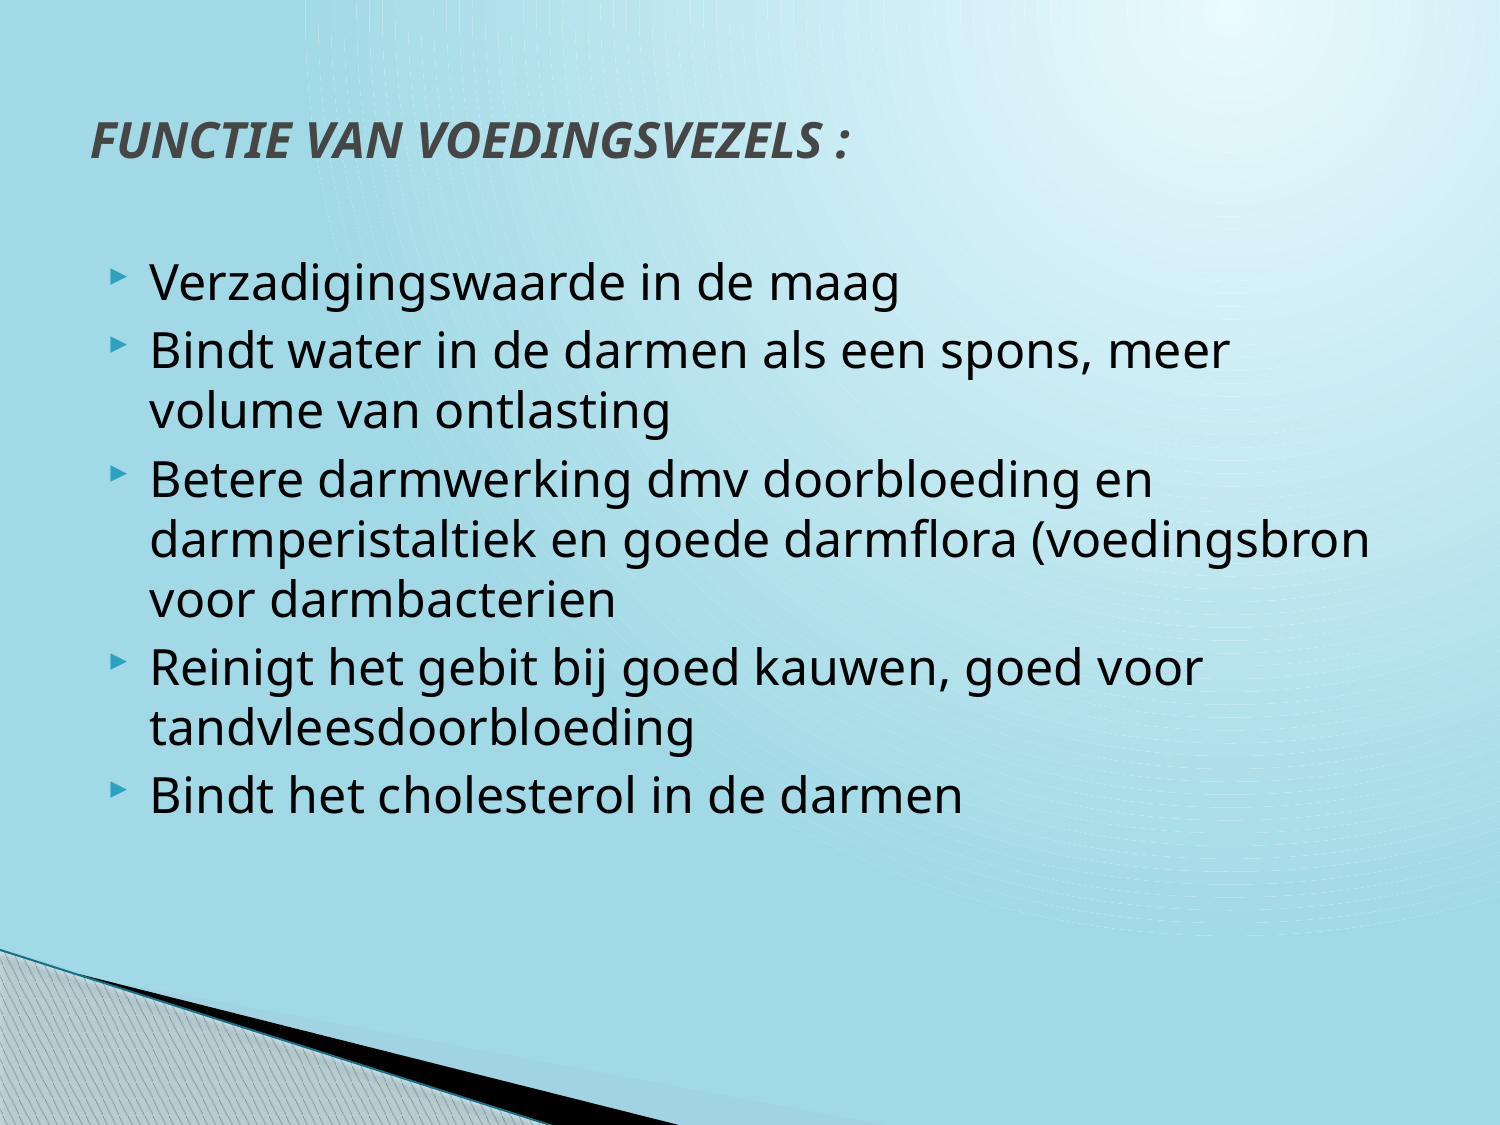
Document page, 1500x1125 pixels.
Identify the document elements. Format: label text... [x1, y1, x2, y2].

list Verzadigingswaarde in de maag Bindt water in de darmen als een spons, meer volume van ontlasting Betere darmwerking dmv doorbloeding en darmperistaltiek en goede darmflora (voedingsbron voor darmbacterien Reinigt het gebit bij goed kauwen, goed voor tandvleesdoorbloeding Bindt het cholesterol in de darmen [75, 243, 1425, 986]
title FUNCTIE VAN VOEDINGSVEZELS : [75, 45, 1425, 233]
